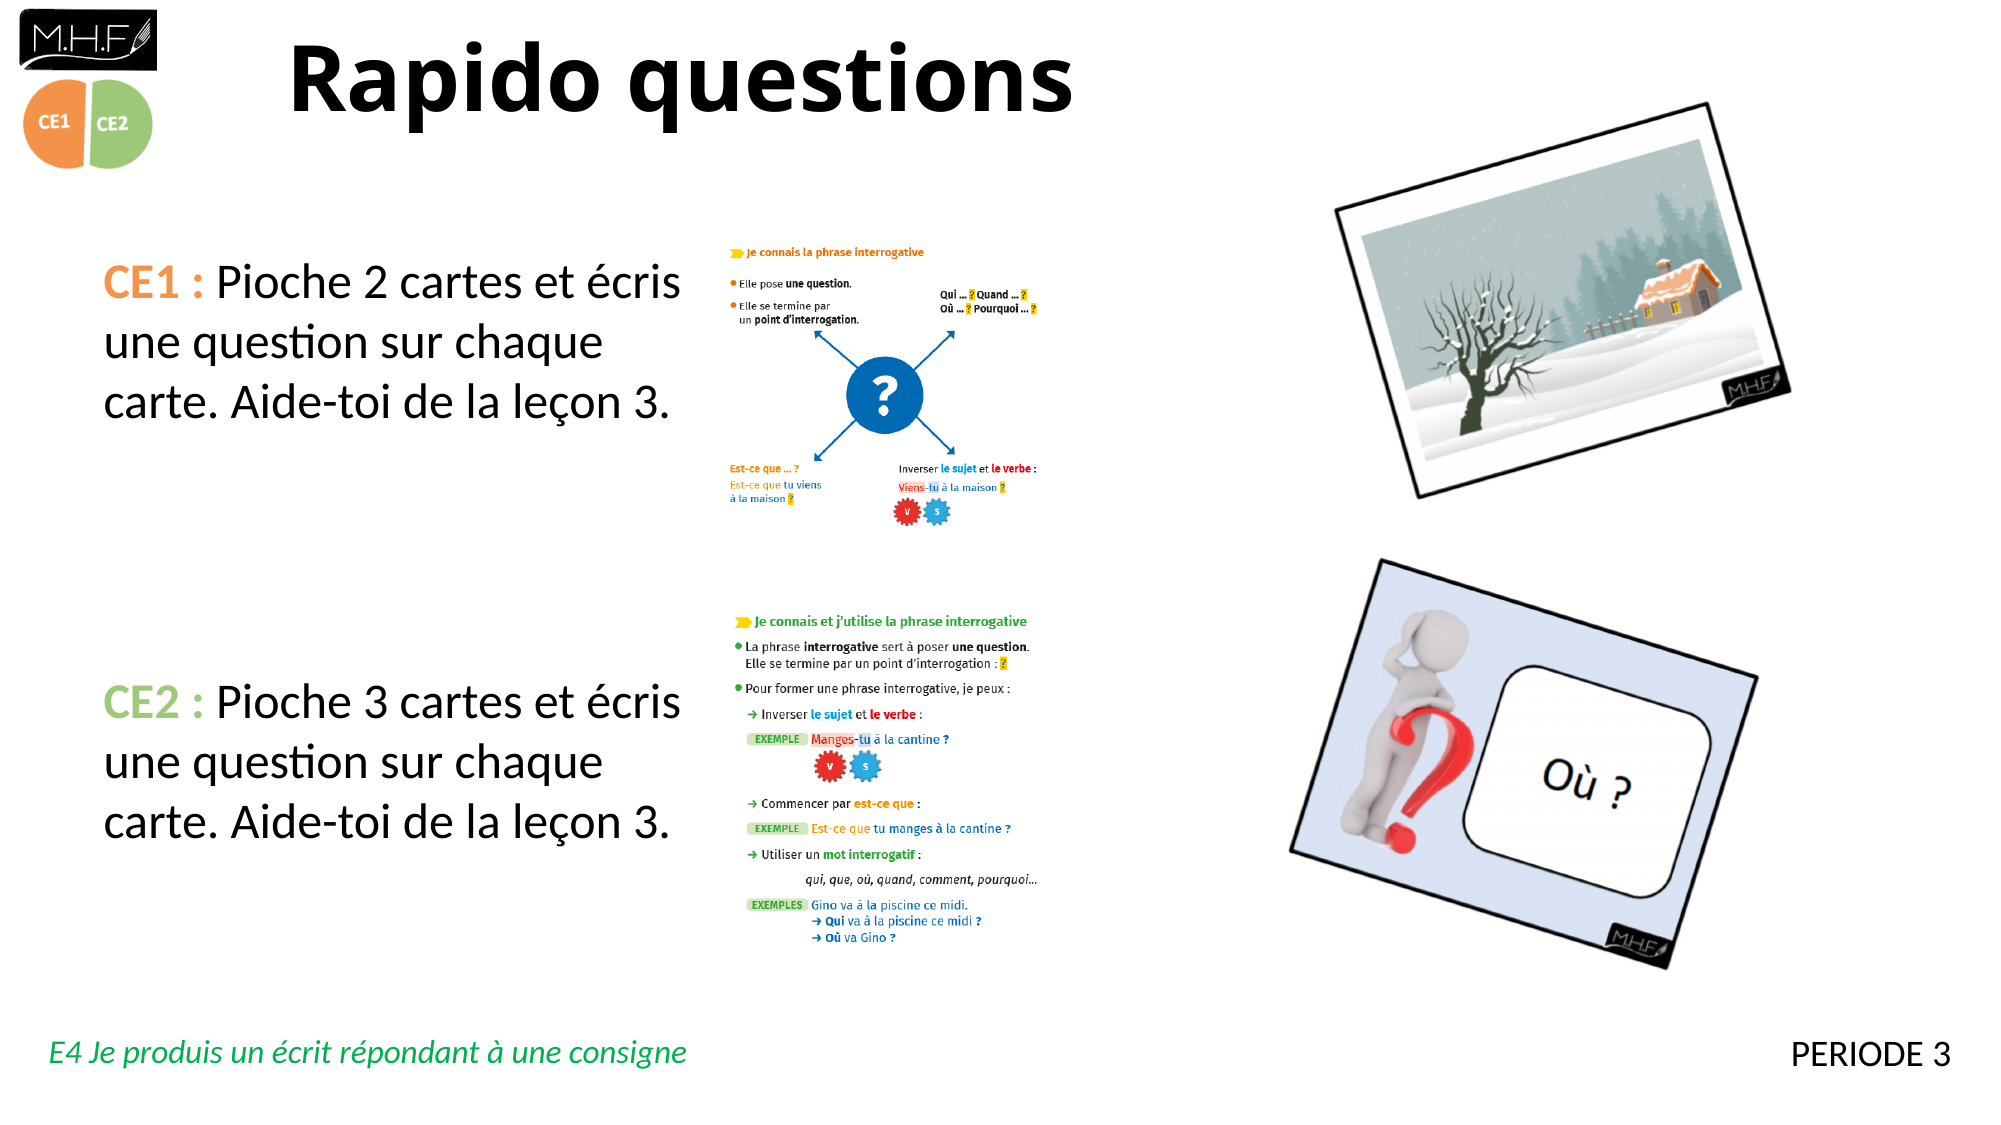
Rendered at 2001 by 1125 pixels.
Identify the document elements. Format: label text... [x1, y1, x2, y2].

text_box E4 Je produis un écrit répondant à une consigne [33, 1023, 1034, 1078]
title Rapido questions [271, 7, 1818, 156]
text_box PERIODE 3 [1362, 1021, 1967, 1082]
picture [1281, 552, 1763, 975]
picture [724, 240, 1045, 529]
text_box CE1 : Pioche 2 cartes et écris une question sur chaque carte. Aide-toi de la leçon 3. CE2 : Pioche 3 cartes et écris une question sur chaque carte. Aide-toi de la leçon 3. [88, 240, 720, 997]
picture [724, 613, 1045, 950]
picture [1, 7, 177, 207]
picture [1330, 98, 1794, 501]
